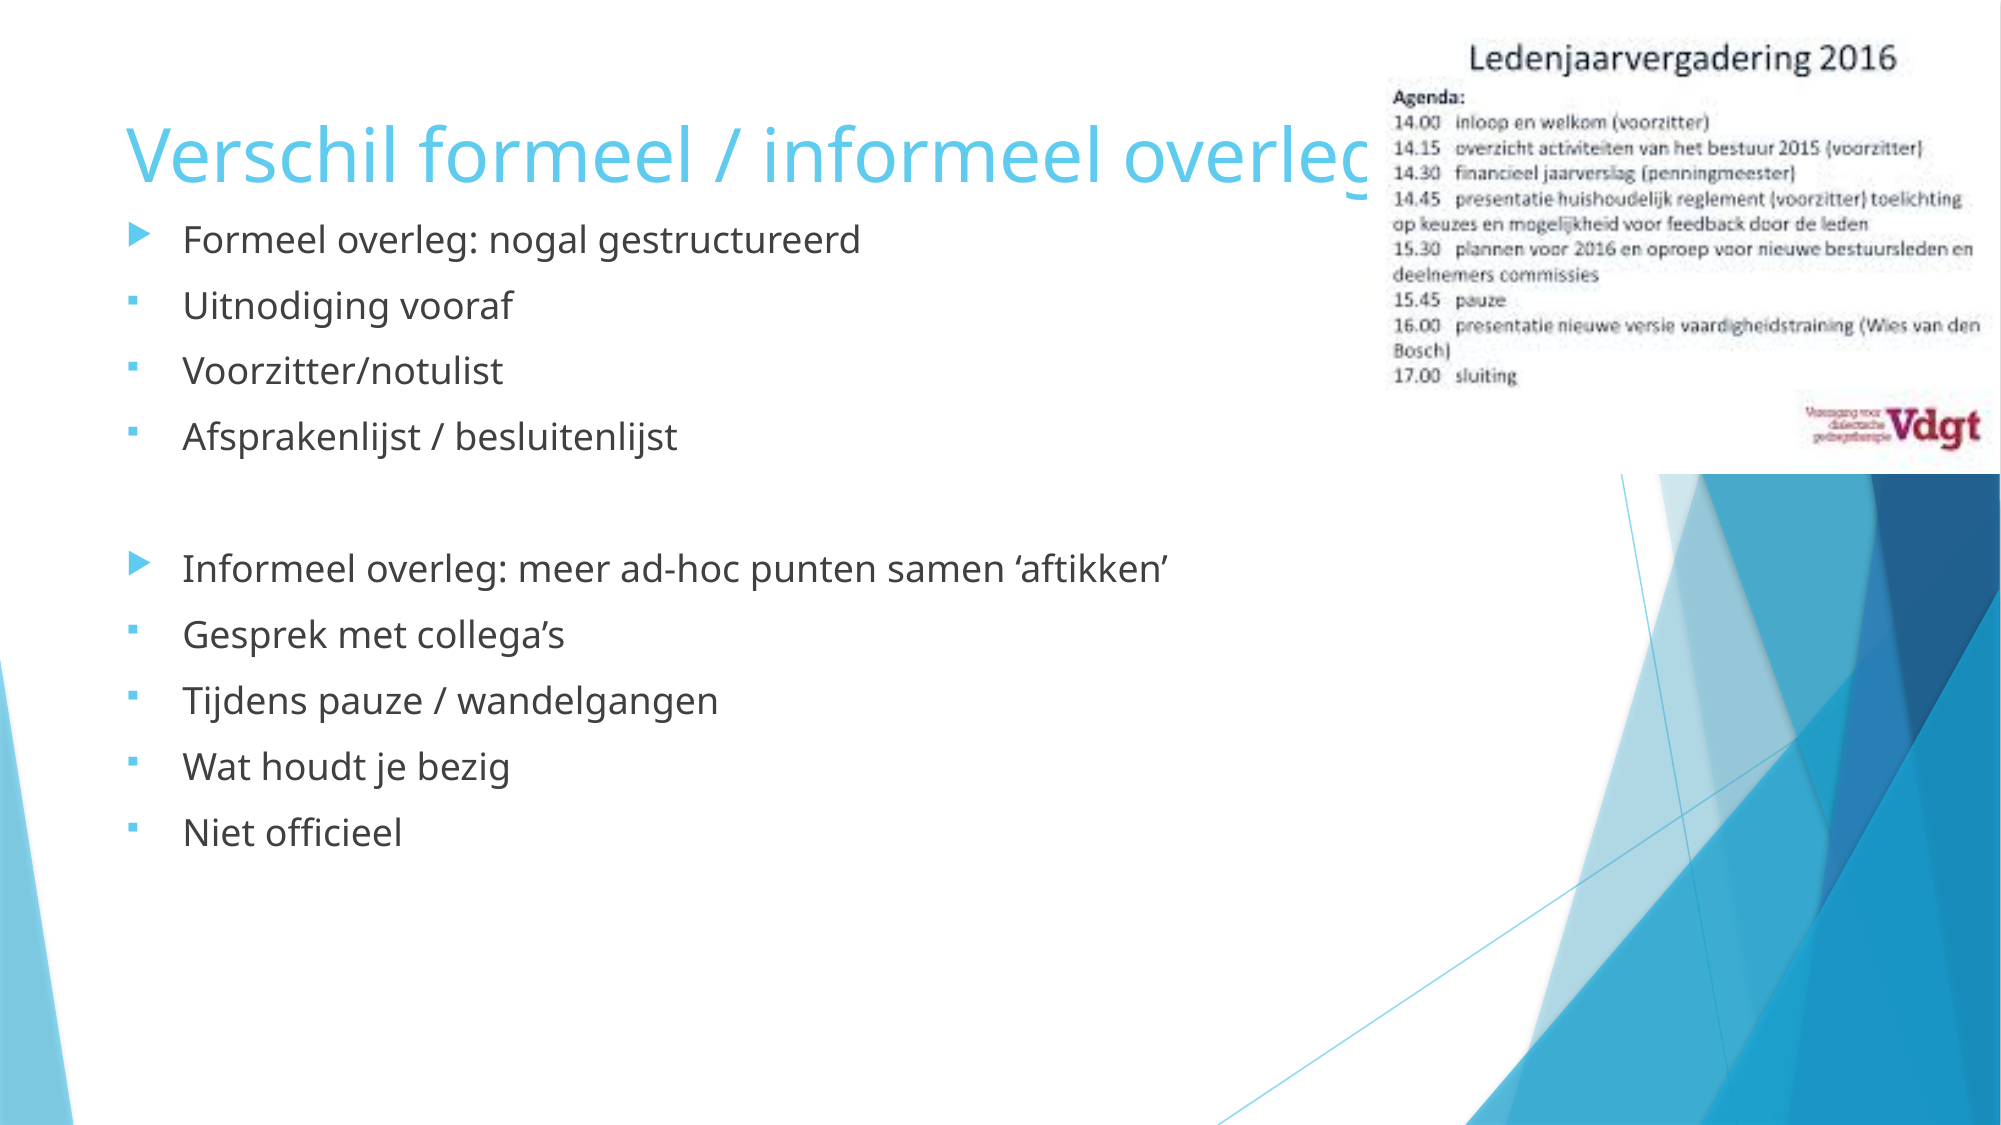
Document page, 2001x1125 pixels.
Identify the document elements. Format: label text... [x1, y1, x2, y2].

list Formeel overleg: nogal gestructureerd Uitnodiging vooraf Voorzitter/notulist Afsprakenlijst / besluitenlijst Informeel overleg: meer ad-hoc punten samen ‘aftikken’ Gesprek met collega’s Tijdens pauze / wandelgangen Wat houdt je bezig Niet officieel [111, 208, 1522, 1095]
picture [1367, 0, 2000, 475]
title Verschil formeel / informeel overleg [111, 99, 1362, 208]
